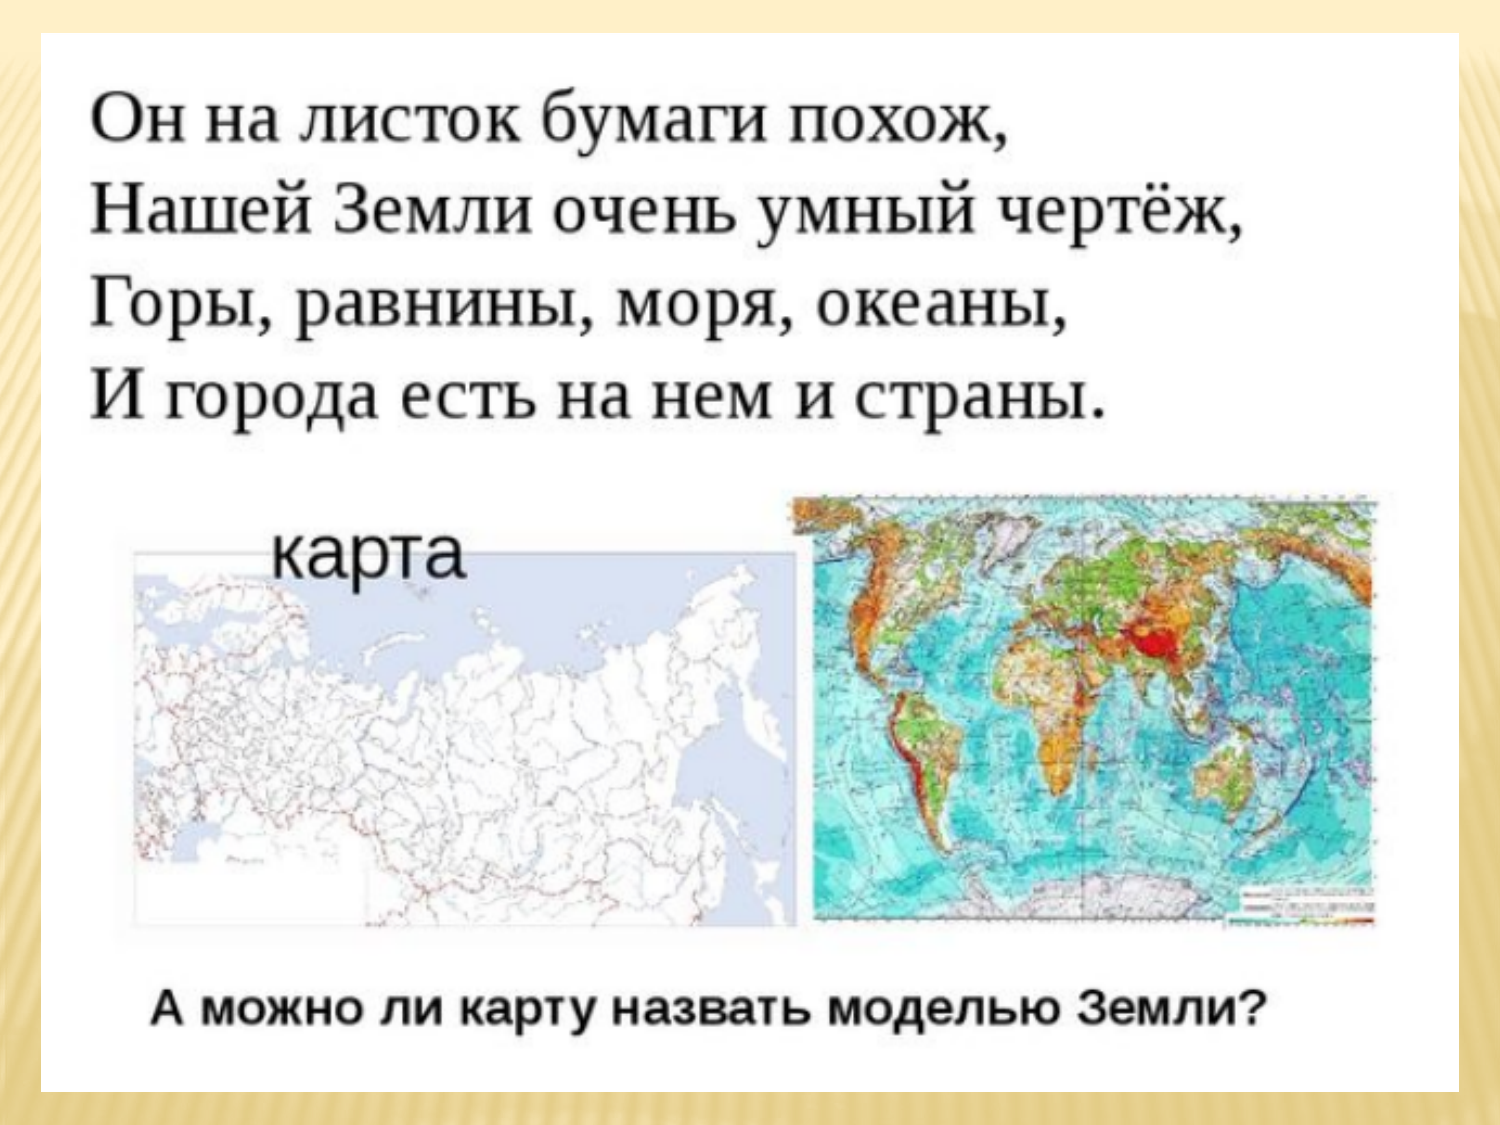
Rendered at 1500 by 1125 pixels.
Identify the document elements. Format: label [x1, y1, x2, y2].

picture [40, 33, 1460, 1092]
